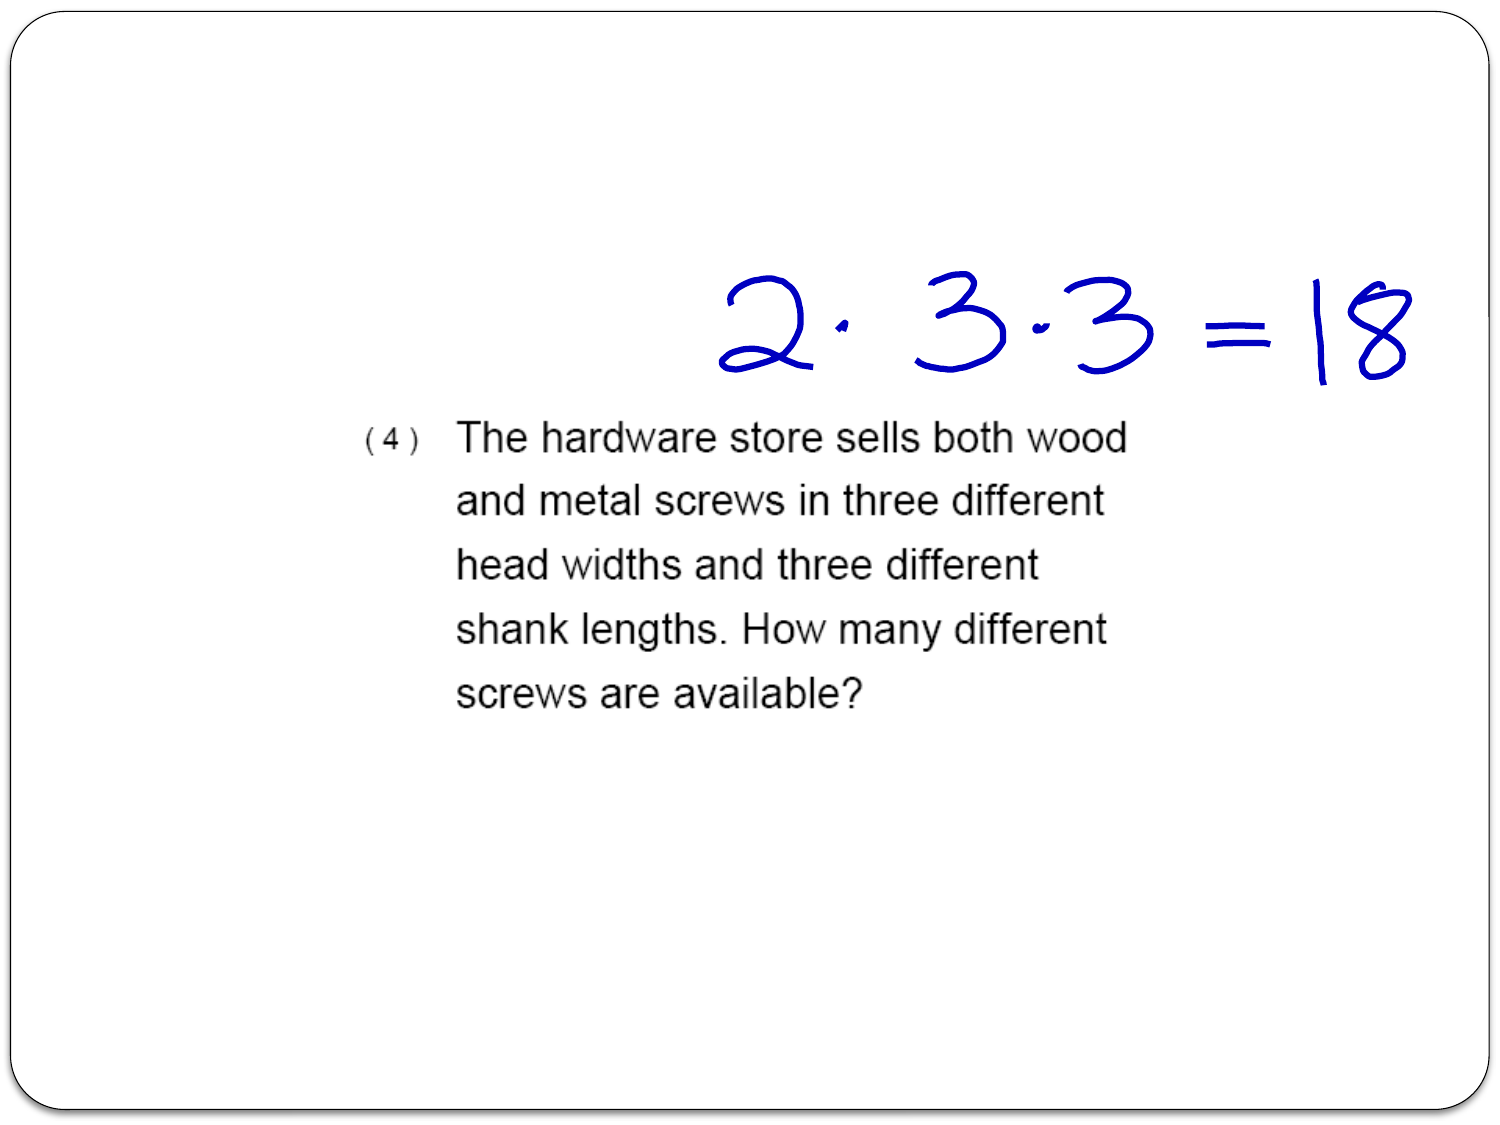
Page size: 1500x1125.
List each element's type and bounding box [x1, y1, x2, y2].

text_box [721, 277, 814, 371]
text_box [1350, 283, 1410, 378]
picture [356, 404, 1144, 721]
text_box [1314, 279, 1325, 386]
text_box [1034, 323, 1048, 332]
text_box [836, 321, 848, 331]
text_box [915, 273, 1004, 371]
text_box [1206, 342, 1271, 346]
text_box [1065, 279, 1152, 372]
